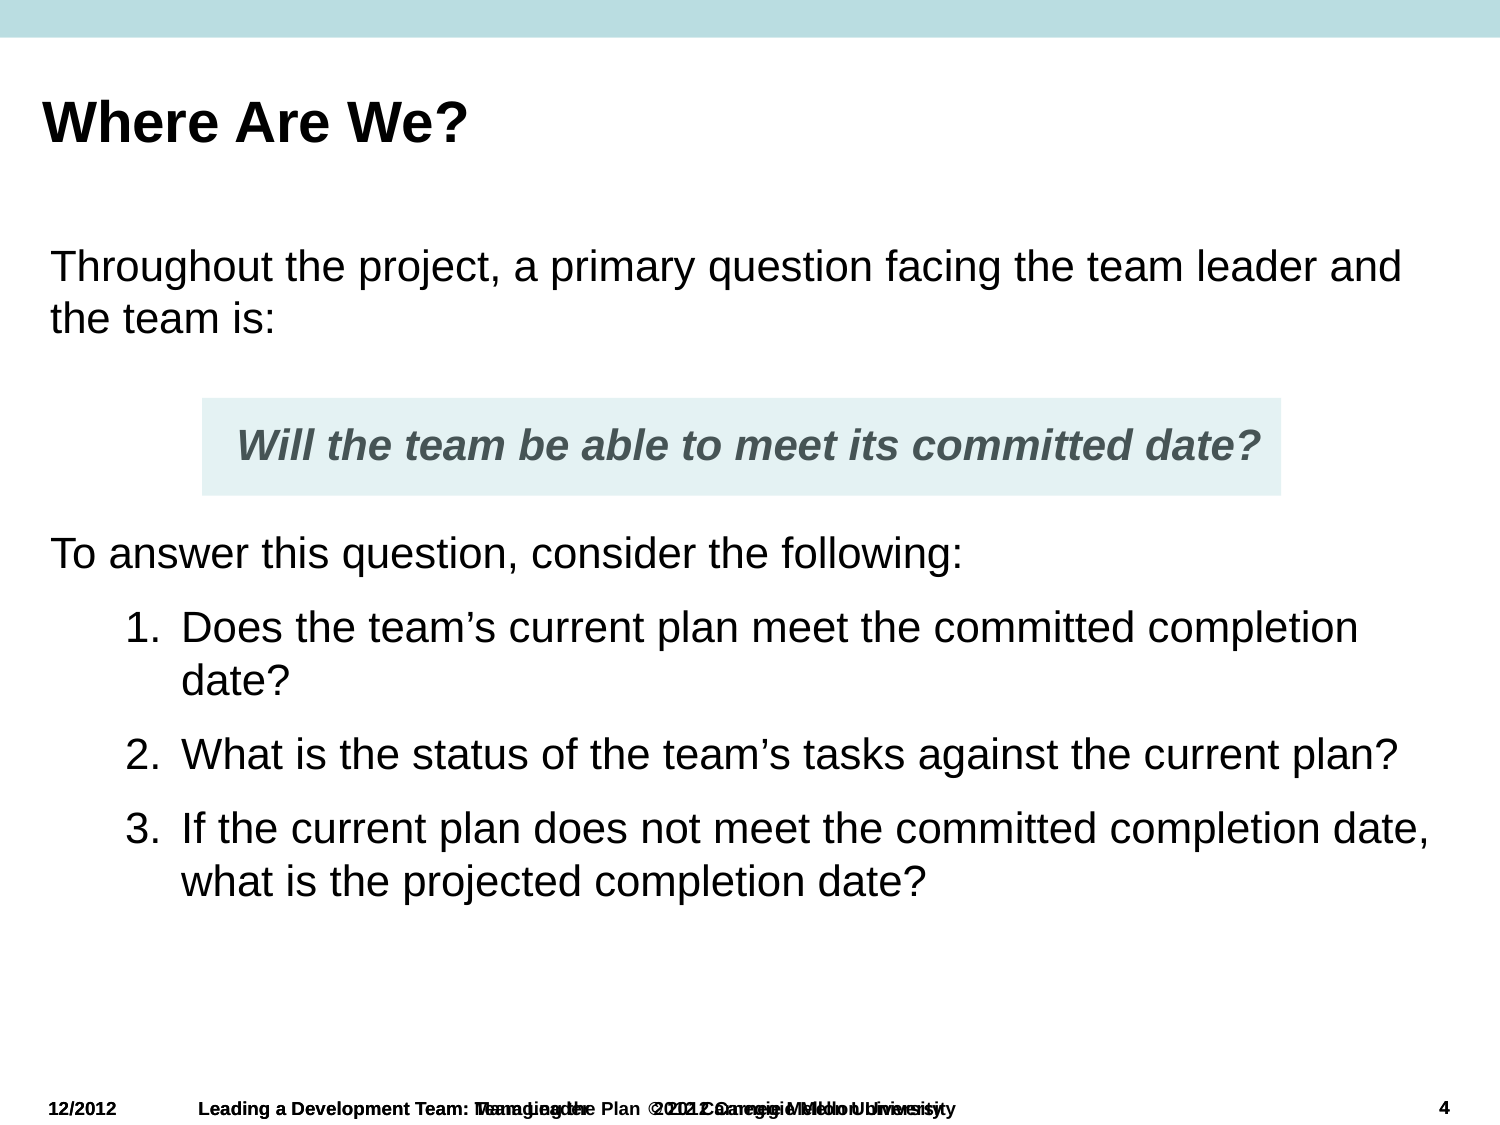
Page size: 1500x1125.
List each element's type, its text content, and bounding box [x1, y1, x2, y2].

text_box [202, 397, 1282, 496]
title Where Are We? [42, 97, 1438, 154]
list Throughout the project, a primary question facing the team leader and the team is: Will the team be able to meet its committed date? To answer this question, consider the following: Does the team’s current plan meet the committed completion date? What is the status of the team’s tasks against the current plan? If the current plan does not meet the committed completion date, what is the projected completion date? [50, 237, 1437, 1000]
